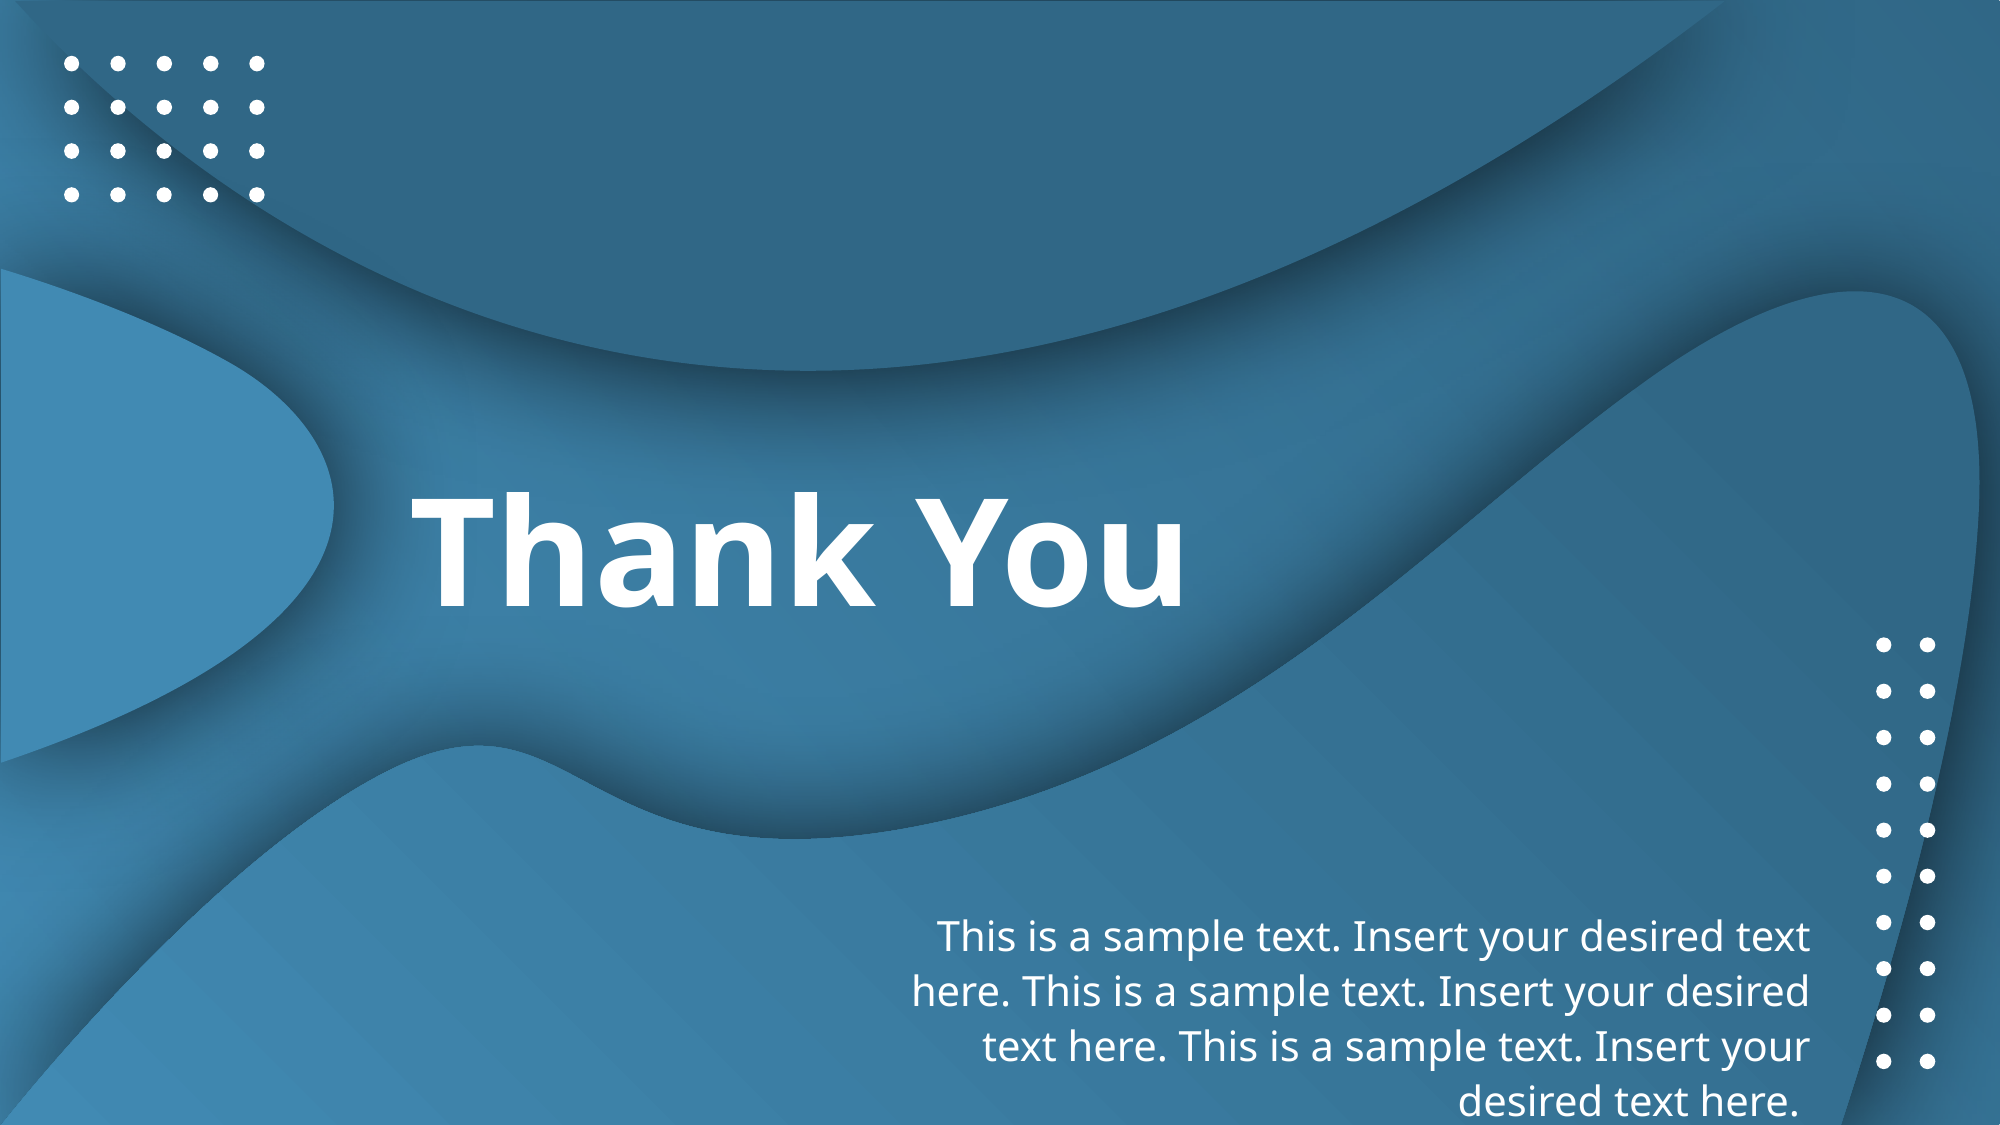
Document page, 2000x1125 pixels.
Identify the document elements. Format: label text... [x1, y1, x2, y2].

text_box Thank You [409, 456, 1363, 637]
text_box This is a sample text. Insert your desired text here. This is a sample text. Insert your desired text here. This is a sample text. Insert your desired text here. [858, 905, 1811, 1125]
